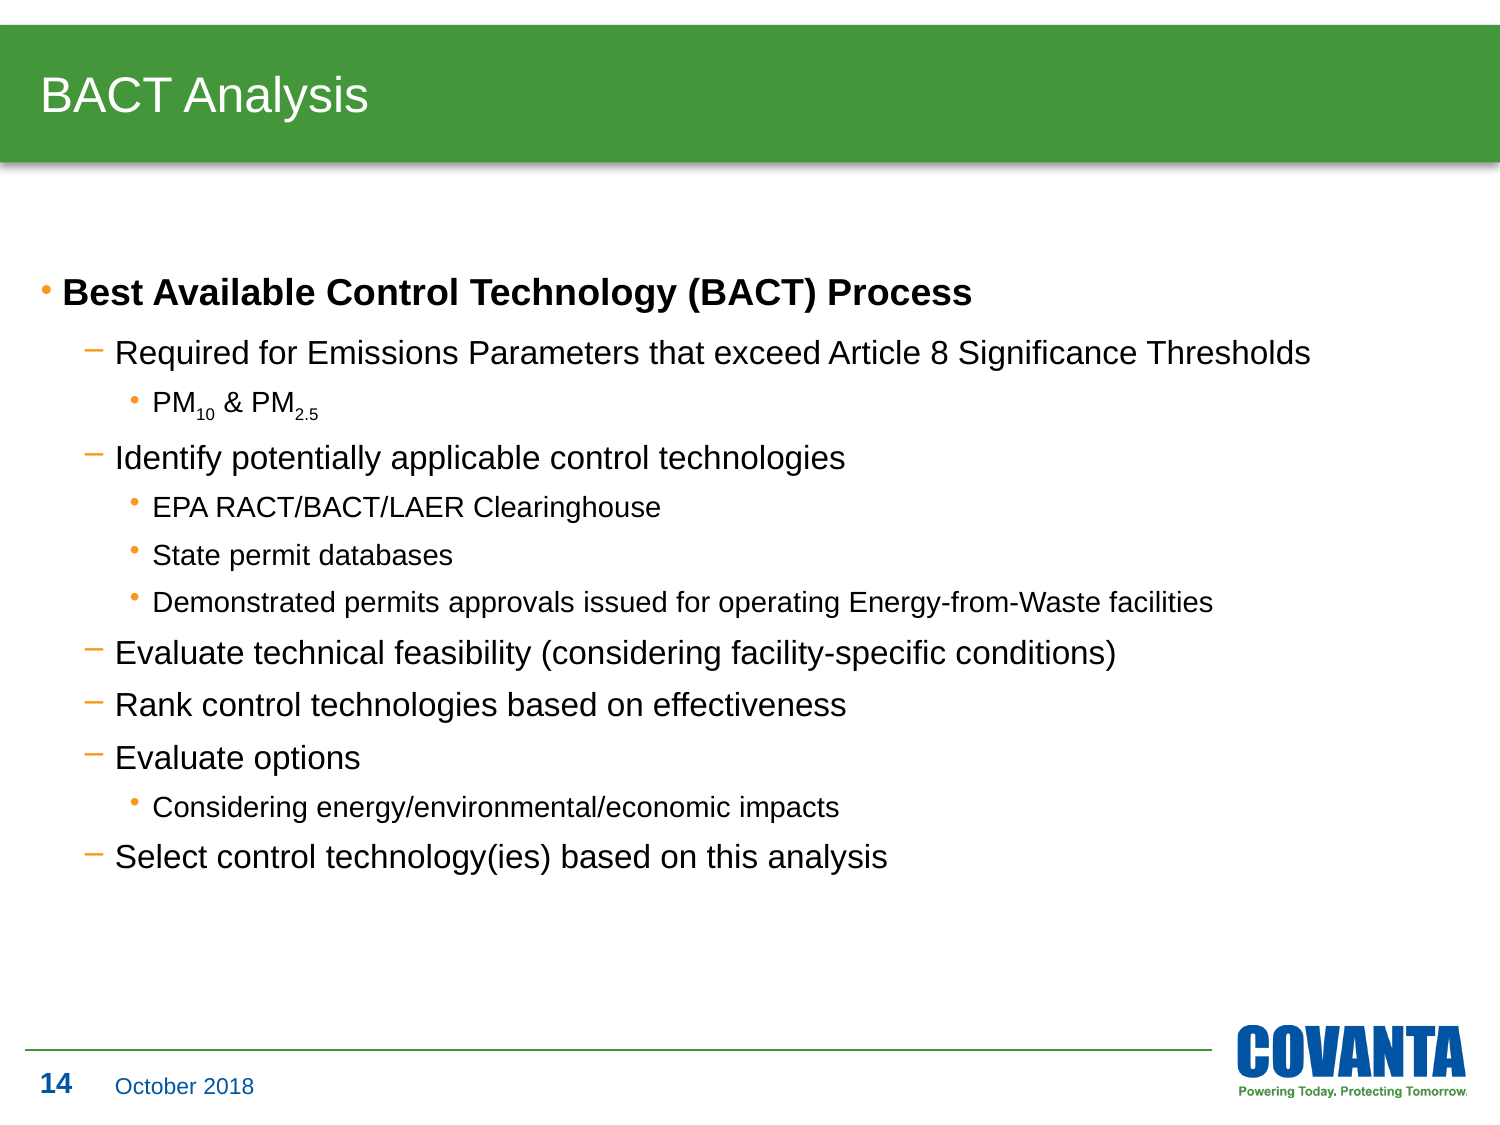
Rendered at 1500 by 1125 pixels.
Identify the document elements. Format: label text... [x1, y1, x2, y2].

slide_number 14 [24, 1069, 99, 1107]
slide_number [99, 1069, 425, 1107]
title BACT Analysis [24, 24, 1475, 163]
list Best Available Control Technology (BACT) Process Required for Emissions Parameters that exceed Article 8 Significance Thresholds PM10 & PM2.5 Identify potentially applicable control technologies EPA RACT/BACT/LAER Clearinghouse State permit databases Demonstrated permits approvals issued for operating Energy-from-Waste facilities Evaluate technical feasibility (considering facility-specific conditions) Rank control technologies based on effectiveness Evaluate options Considering energy/environmental/economic impacts Select control technology(ies) based on this analysis [24, 187, 1475, 1025]
